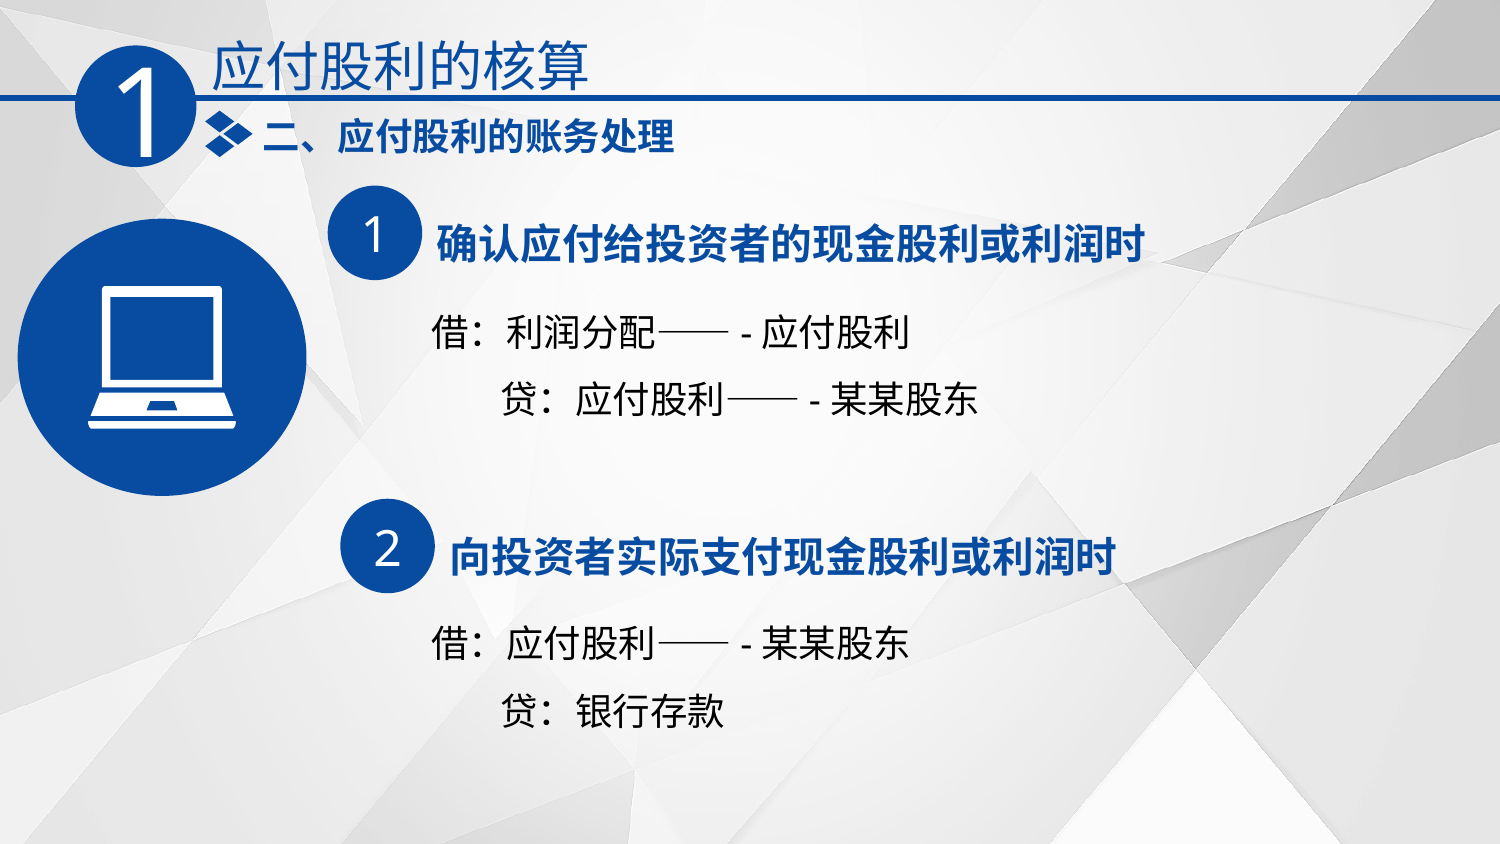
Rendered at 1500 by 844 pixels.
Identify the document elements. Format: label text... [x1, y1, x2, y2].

picture [0, 101, 1500, 844]
text_box 二、应付股利的账务处理 [250, 107, 688, 164]
text_box 借：利润分配——-应付股利 贷：应付股利——-某某股东 [416, 279, 1423, 429]
text_box 确认应付给投资者的现金股利或利润时 [422, 185, 1500, 276]
text_box 应付股利的核算 [198, 37, 817, 92]
text_box 1 [84, 45, 203, 97]
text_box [17, 218, 307, 497]
text_box 2 [340, 498, 434, 594]
text_box 借：应付股利——-某某股东 贷：银行存款 [416, 590, 1423, 740]
text_box 1 [327, 185, 422, 281]
text_box [205, 135, 235, 158]
text_box 1 [84, 107, 203, 171]
text_box 向投资者实际支付现金股利或利润时 [434, 498, 1500, 589]
text_box [75, 74, 84, 97]
picture [0, 0, 1500, 95]
text_box [205, 110, 235, 133]
text_box [223, 122, 253, 145]
text_box [75, 107, 84, 138]
